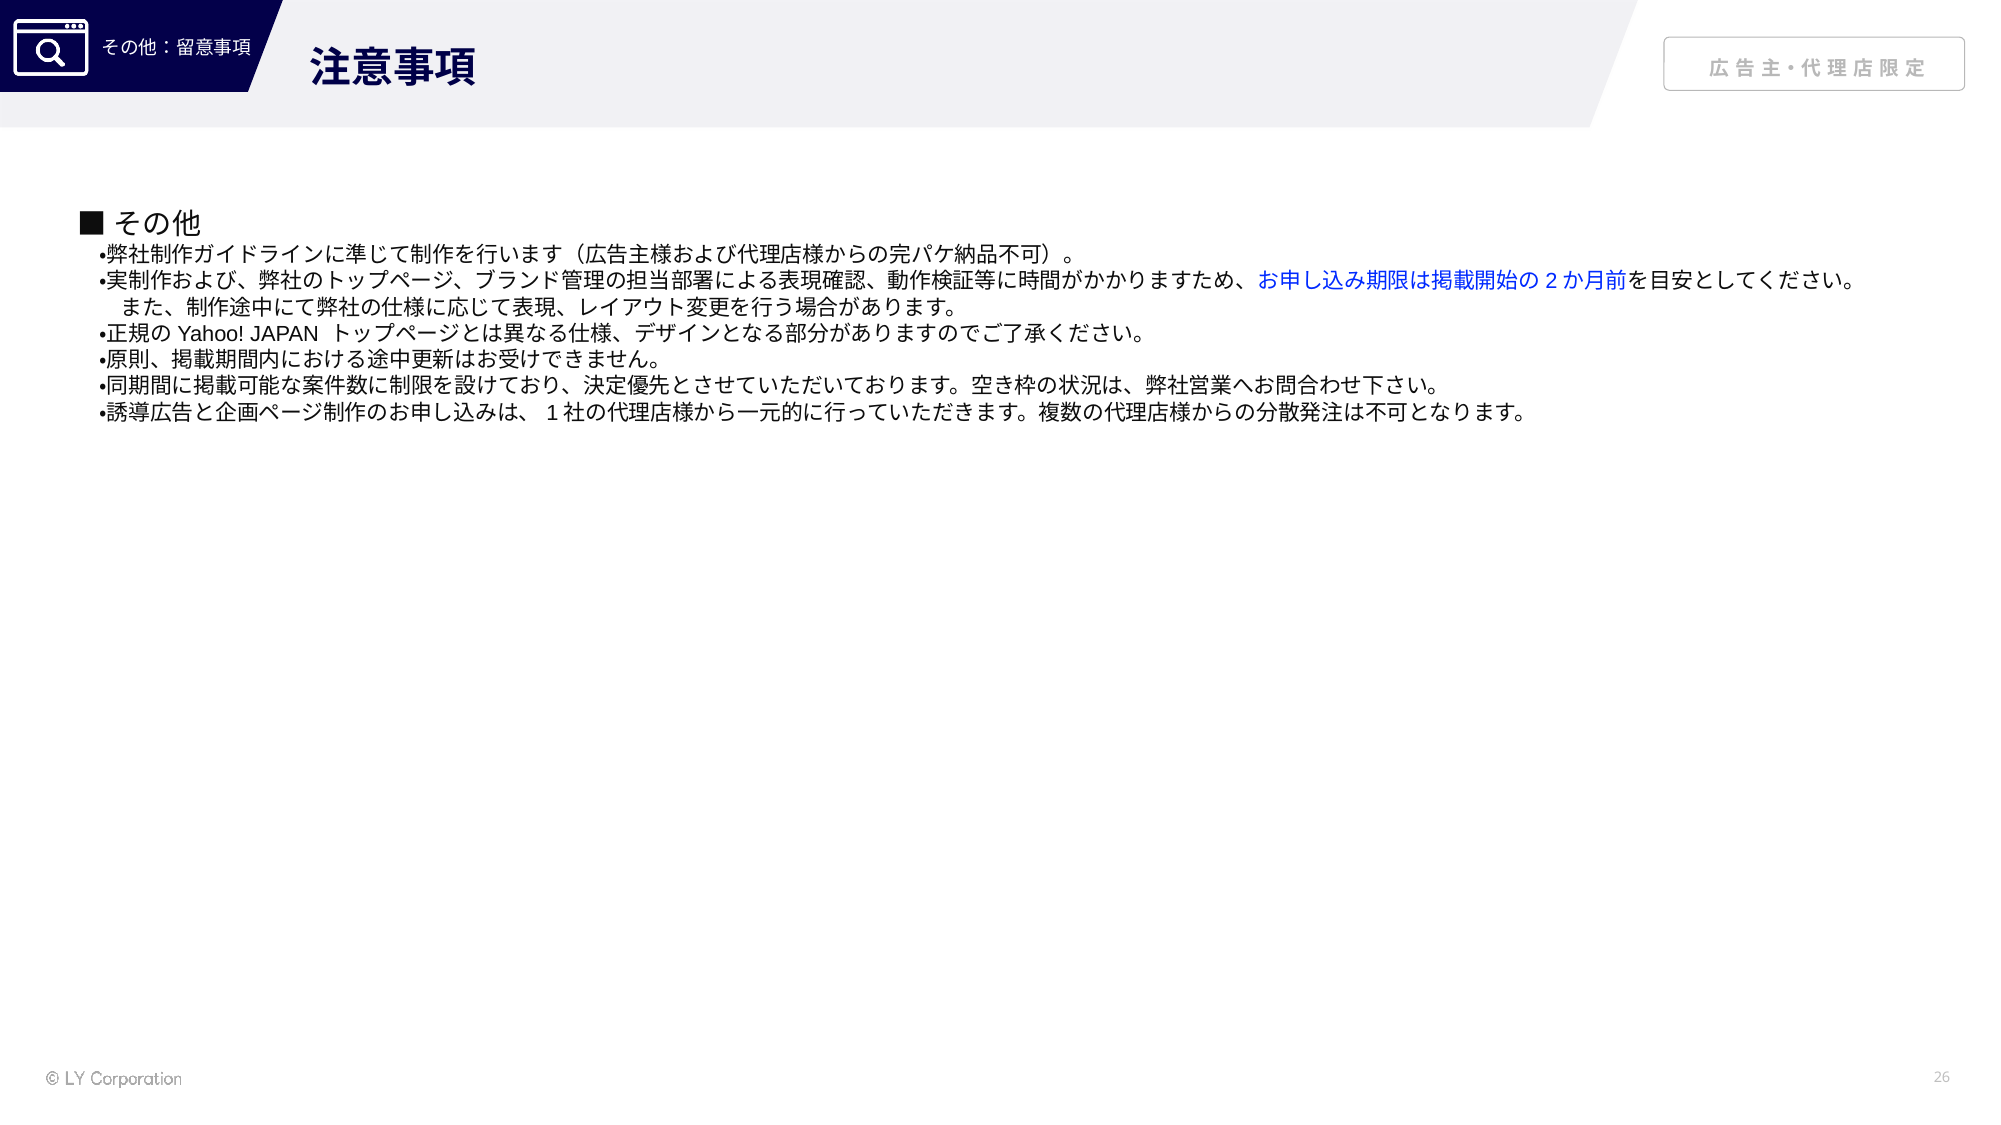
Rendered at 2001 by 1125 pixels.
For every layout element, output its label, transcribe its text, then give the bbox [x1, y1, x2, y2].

list 注意事項 [309, 41, 1645, 97]
picture [46, 1071, 181, 1088]
picture [9, 6, 92, 88]
text_box ■その他 ・弊社制作ガイドラインに準じて制作を行います（広告主様および代理店様からの完パケ納品不可）。 ・実制作および、弊社のトップページ、ブランド管理の担当部署による表現確認、動作検証等に時間がかかりますため、お申し込み期限は掲載開始の2か月前を目安としてください。 また、制作途中にて弊社の仕様に応じて表現、レイアウト変更を行う場合があります。 ・正規のYahoo! JAPAN トップページとは異なる仕様、デザインとなる部分がありますのでご了承ください。 ・原則、掲載期間内における途中更新はお受けできません。 ・同期間に掲載可能な案件数に制限を設けており、決定優先とさせていただいております。空き枠の状況は、弊社営業へお問合わせ下さい。 ・誘導広告と企画ページ制作のお申し込みは、1社の代理店様から一元的に行っていただきます。複数の代理店様からの分散発注は不可となります。 [62, 198, 1922, 1065]
